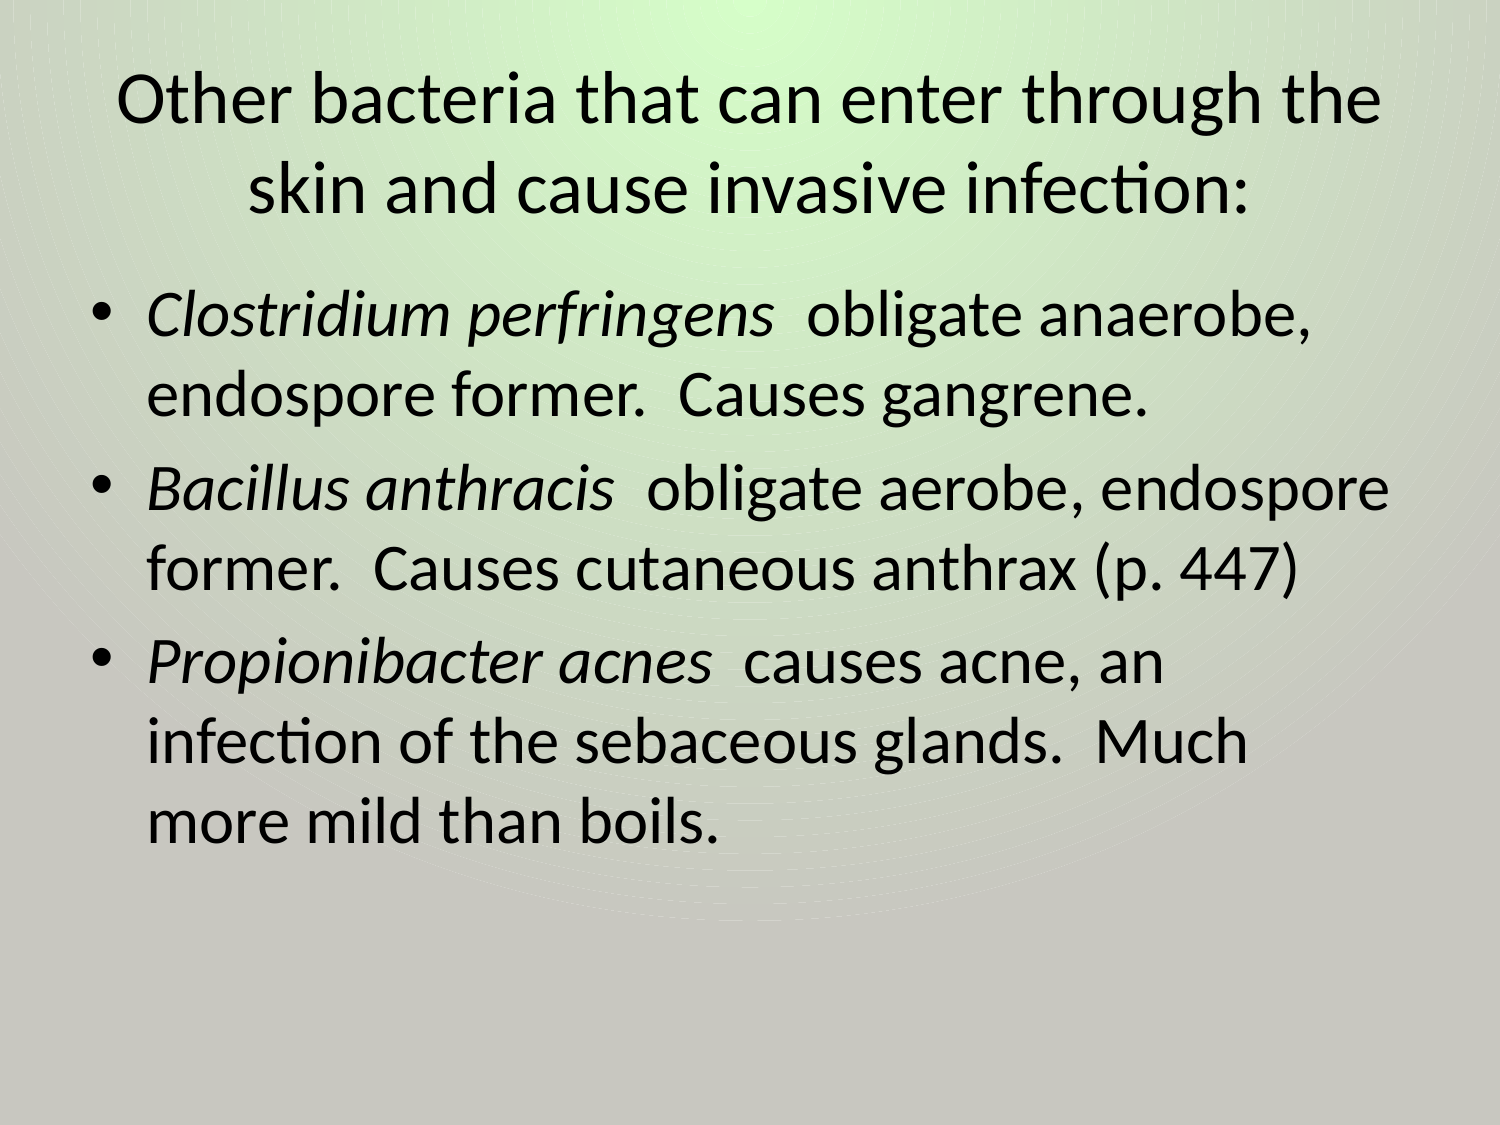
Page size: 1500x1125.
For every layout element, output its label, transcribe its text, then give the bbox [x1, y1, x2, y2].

list Clostridium perfringens obligate anaerobe, endospore former. Causes gangrene. Bacillus anthracis obligate aerobe, endospore former. Causes cutaneous anthrax (p. 447) Propionibacter acnes causes acne, an infection of the sebaceous glands. Much more mild than boils. [75, 262, 1425, 1005]
title Other bacteria that can enter through the skin and cause invasive infection: [75, 45, 1425, 233]
